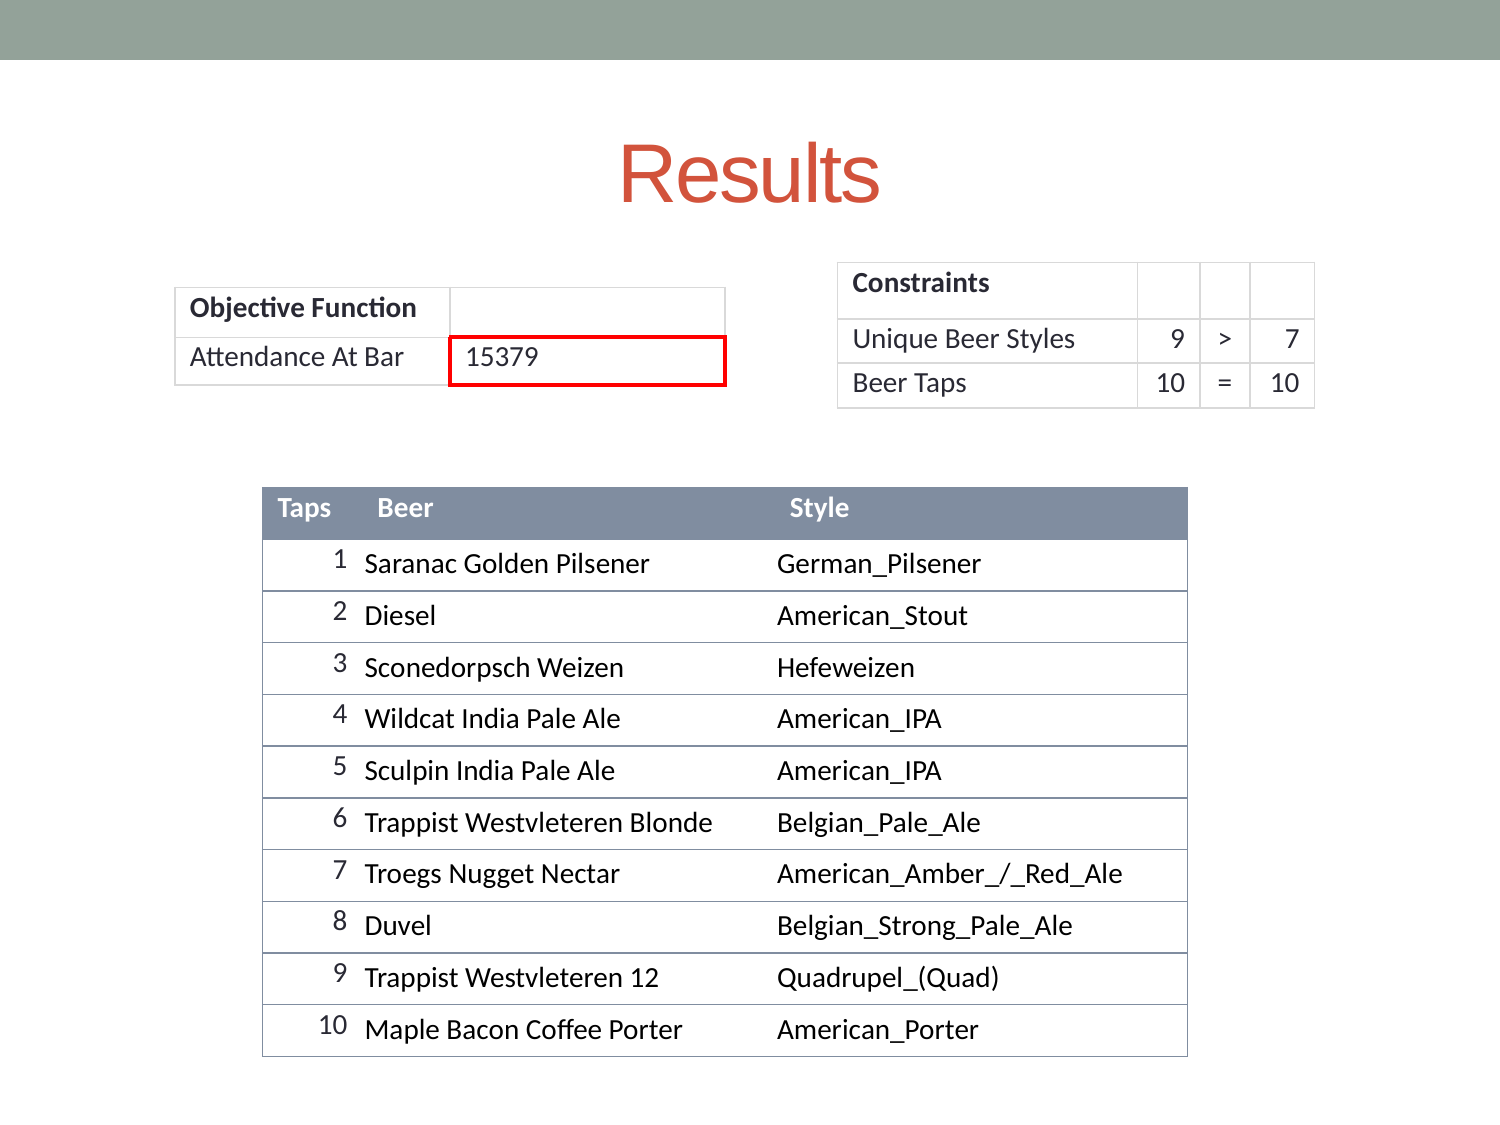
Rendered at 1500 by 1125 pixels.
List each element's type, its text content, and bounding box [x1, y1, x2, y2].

table_header [1138, 263, 1199, 318]
table_cell 1 [263, 540, 362, 590]
table_header [1251, 263, 1314, 318]
table_cell 7 [1251, 320, 1314, 362]
table_cell 10 [263, 1005, 362, 1056]
table_cell 9 [263, 954, 362, 1004]
table_cell German_Pilsener [775, 540, 1187, 590]
table_header Objective Function [176, 288, 449, 337]
table_cell 9 [1138, 320, 1199, 362]
table_cell 3 [263, 643, 362, 694]
table_cell Duvel [362, 902, 775, 952]
table_cell Unique Beer Styles [838, 320, 1137, 362]
table_cell 7 [263, 850, 362, 901]
table_cell 5 [263, 747, 362, 797]
table_cell Belgian_Strong_Pale_Ale [775, 902, 1187, 952]
table_cell Sculpin India Pale Ale [362, 747, 775, 797]
table_cell American_Stout [775, 592, 1187, 642]
table_cell American_Porter [775, 1005, 1187, 1056]
table_cell > [1201, 320, 1249, 362]
table_cell American_Amber_/_Red_Ale [775, 850, 1187, 901]
table_header Constraints [838, 263, 1137, 318]
table_cell Diesel [362, 592, 775, 642]
table_cell 4 [263, 695, 362, 745]
table_header [1201, 263, 1249, 318]
table_cell Maple Bacon Coffee Porter [362, 1005, 775, 1056]
table_cell 10 [1138, 364, 1199, 407]
table_cell Hefeweizen [775, 643, 1187, 694]
table_cell Quadrupel_(Quad) [775, 954, 1187, 1004]
table_header Taps [263, 488, 362, 539]
table_cell Wildcat India Pale Ale [362, 695, 775, 745]
table_cell Saranac Golden Pilsener [362, 540, 775, 590]
table_header Beer [362, 488, 775, 539]
table_cell Trappist Westvleteren 12 [362, 954, 775, 1004]
title Results [75, 87, 1425, 250]
table_cell 8 [263, 902, 362, 952]
table_cell 10 [1251, 364, 1314, 407]
table_cell Attendance At Bar [176, 338, 448, 384]
table_cell American_IPA [775, 747, 1187, 797]
table_cell Beer Taps [838, 364, 1137, 407]
table_cell American_IPA [775, 695, 1187, 745]
table_cell Sconedorpsch Weizen [362, 643, 775, 694]
table_header [451, 288, 724, 335]
table_cell = [1201, 364, 1249, 407]
table_cell 6 [263, 799, 362, 849]
table_cell Belgian_Pale_Ale [775, 799, 1187, 849]
table_cell Trappist Westvleteren Blonde [362, 799, 775, 849]
table_header Style [775, 488, 1187, 539]
table_cell Troegs Nugget Nectar [362, 850, 775, 901]
table_cell 2 [263, 592, 362, 642]
table_cell 15379 [452, 339, 723, 383]
